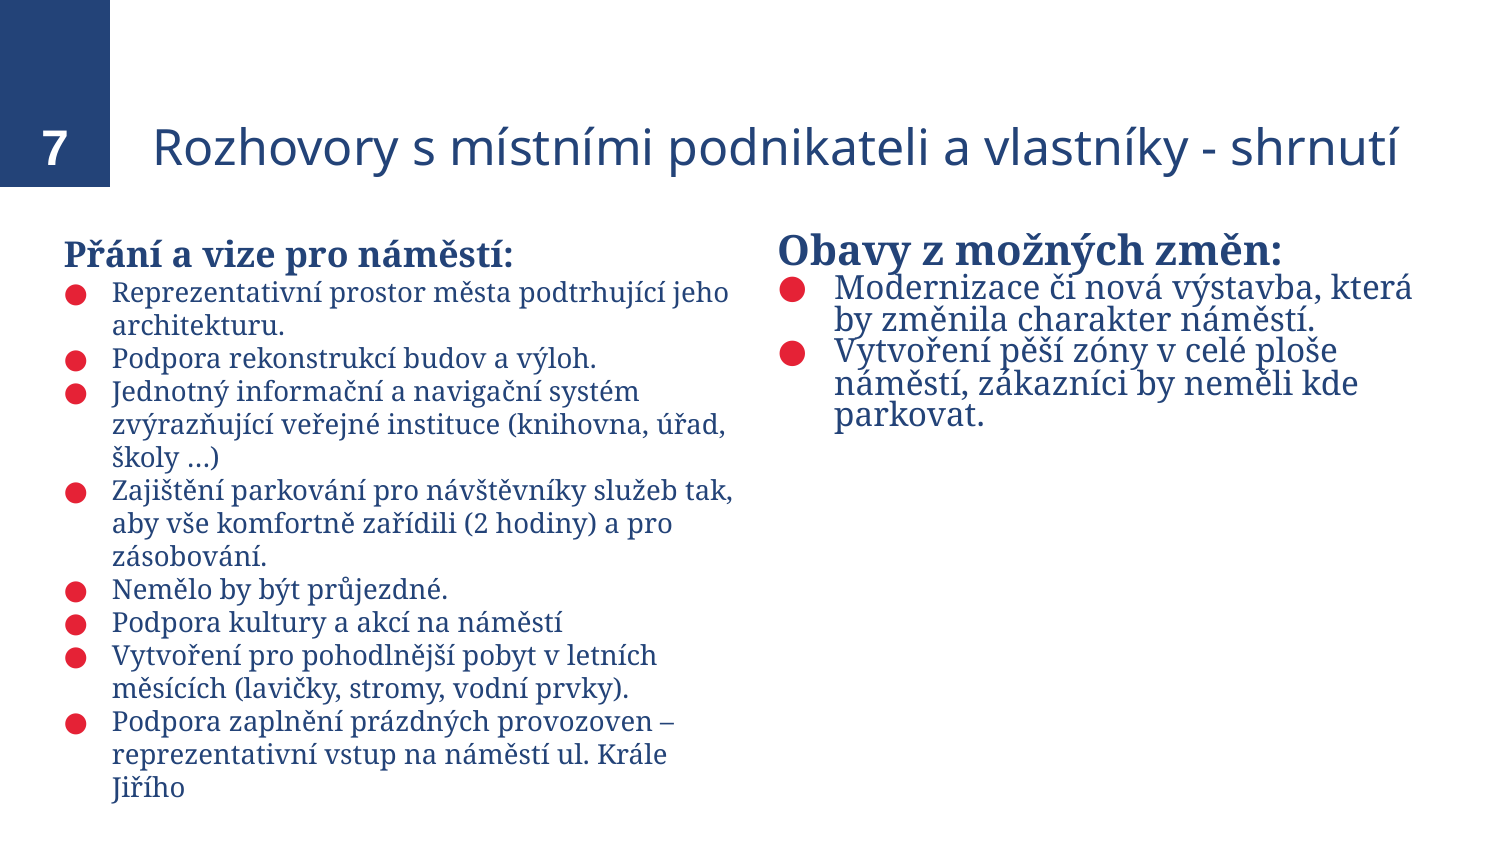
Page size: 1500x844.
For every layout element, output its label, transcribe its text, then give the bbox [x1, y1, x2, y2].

text_box Přání a vize pro náměstí: Reprezentativní prostor města podtrhující jeho architekturu. Podpora rekonstrukcí budov a výloh. Jednotný informační a navigační systém zvýrazňující veřejné instituce (knihovna, úřad, školy …) Zajištění parkování pro návštěvníky služeb tak, aby vše komfortně zařídili (2 hodiny) a pro zásobování. Nemělo by být průjezdné. Podpora kultury a akcí na náměstí Vytvoření pro pohodlnější pobyt v letních měsících (lavičky, stromy, vodní prvky). Podpora zaplnění prázdných provozoven – reprezentativní vstup na náměstí ul. Krále Jiřího [38, 212, 750, 821]
list Obavy z možných změn: Modernizace či nová výstavba, která by změnila charakter náměstí. Vytvoření pěší zóny v celé ploše náměstí, zákazníci by neměli kde parkovat. [750, 212, 1462, 821]
title Rozhovory s místními podnikateli a vlastníky - shrnutí [141, 0, 1465, 187]
slide_number 7 [0, 0, 110, 187]
